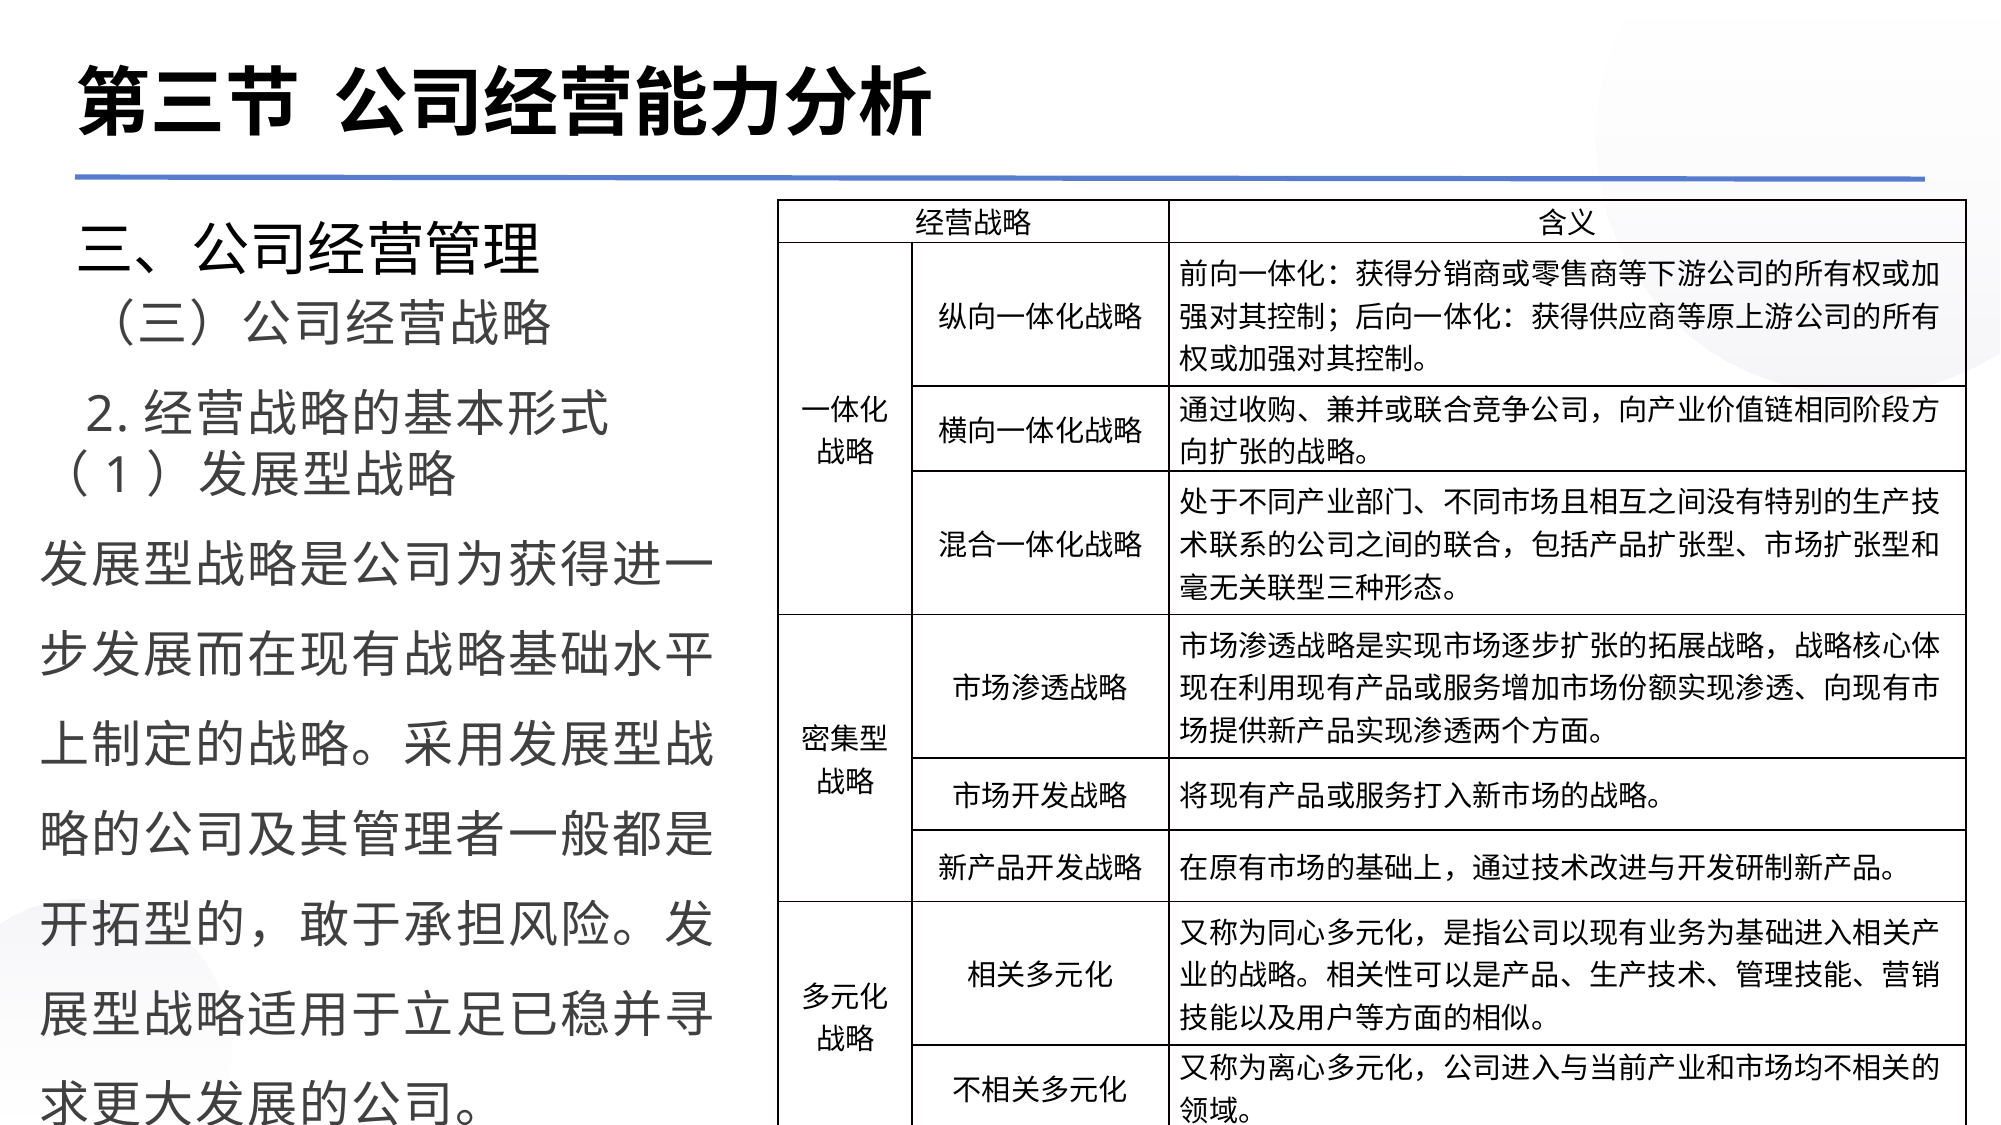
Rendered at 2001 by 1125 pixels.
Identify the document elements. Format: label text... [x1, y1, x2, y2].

table_cell 纵向一体化战略 [913, 243, 1168, 385]
text_box [0, 907, 225, 1125]
table_cell 密集型战略 [779, 615, 911, 901]
table_cell 前向一体化：获得分销商或零售商等下游公司的所有权或加强对其控制；后向一体化：获得供应商等原上游公司的所有权或加强对其控制。 [1170, 243, 1965, 385]
table_cell 新产品开发战略 [913, 831, 1168, 901]
text_box （三）公司经营战略 2.经营战略的基本形式 [75, 233, 777, 469]
table_cell 混合一体化战略 [913, 472, 1168, 614]
table_cell 又称为离心多元化，公司进入与当前产业和市场均不相关的领域。 [1170, 1046, 1965, 1125]
table_cell 在原有市场的基础上，通过技术改进与开发研制新产品。 [1170, 831, 1965, 901]
text_box [1594, 0, 2000, 371]
table_cell 将现有产品或服务打入新市场的战略。 [1170, 759, 1965, 829]
table_header 含义 [1170, 201, 1965, 242]
text_box 三、公司经营管理 [75, 198, 1925, 233]
table_cell 通过收购、兼并或联合竞争公司，向产业价值链相同阶段方向扩张的战略。 [1170, 387, 1965, 470]
table_cell 不相关多元化 [913, 1046, 1168, 1125]
table_cell 相关多元化 [913, 902, 1168, 1044]
table_cell 处于不同产业部门、不同市场且相互之间没有特别的生产技术联系的公司之间的联合，包括产品扩张型、市场扩张型和毫无关联型三种形态。 [1170, 472, 1965, 614]
table_cell 市场渗透战略是实现市场逐步扩张的拓展战略，战略核心体现在利用现有产品或服务增加市场份额实现渗透、向现有市场提供新产品实现渗透两个方面。 [1170, 615, 1965, 757]
table_cell 市场渗透战略 [913, 615, 1168, 757]
text_box 第三节 公司经营能力分析 [75, 50, 1925, 150]
slide_number [1412, 1041, 1856, 1094]
table_cell 多元化战略 [779, 902, 911, 1125]
table_header 经营战略 [779, 201, 1168, 242]
table_cell 市场开发战略 [913, 759, 1168, 829]
table_cell 又称为同心多元化，是指公司以现有业务为基础进入相关产业的战略。相关性可以是产品、生产技术、管理技能、营销技能以及用户等方面的相似。 [1170, 902, 1965, 1044]
table_cell 横向一体化战略 [913, 387, 1168, 470]
text_box （1）发展型战略 发展型战略是公司为获得进一步发展而在现有战略基础水平上制定的战略。采用发展型战略的公司及其管理者一般都是开拓型的，敢于承担风险。发展型战略适用于立足已稳并寻求更大发展的公司。 [29, 450, 777, 1095]
table_cell 一体化战略 [779, 243, 911, 614]
